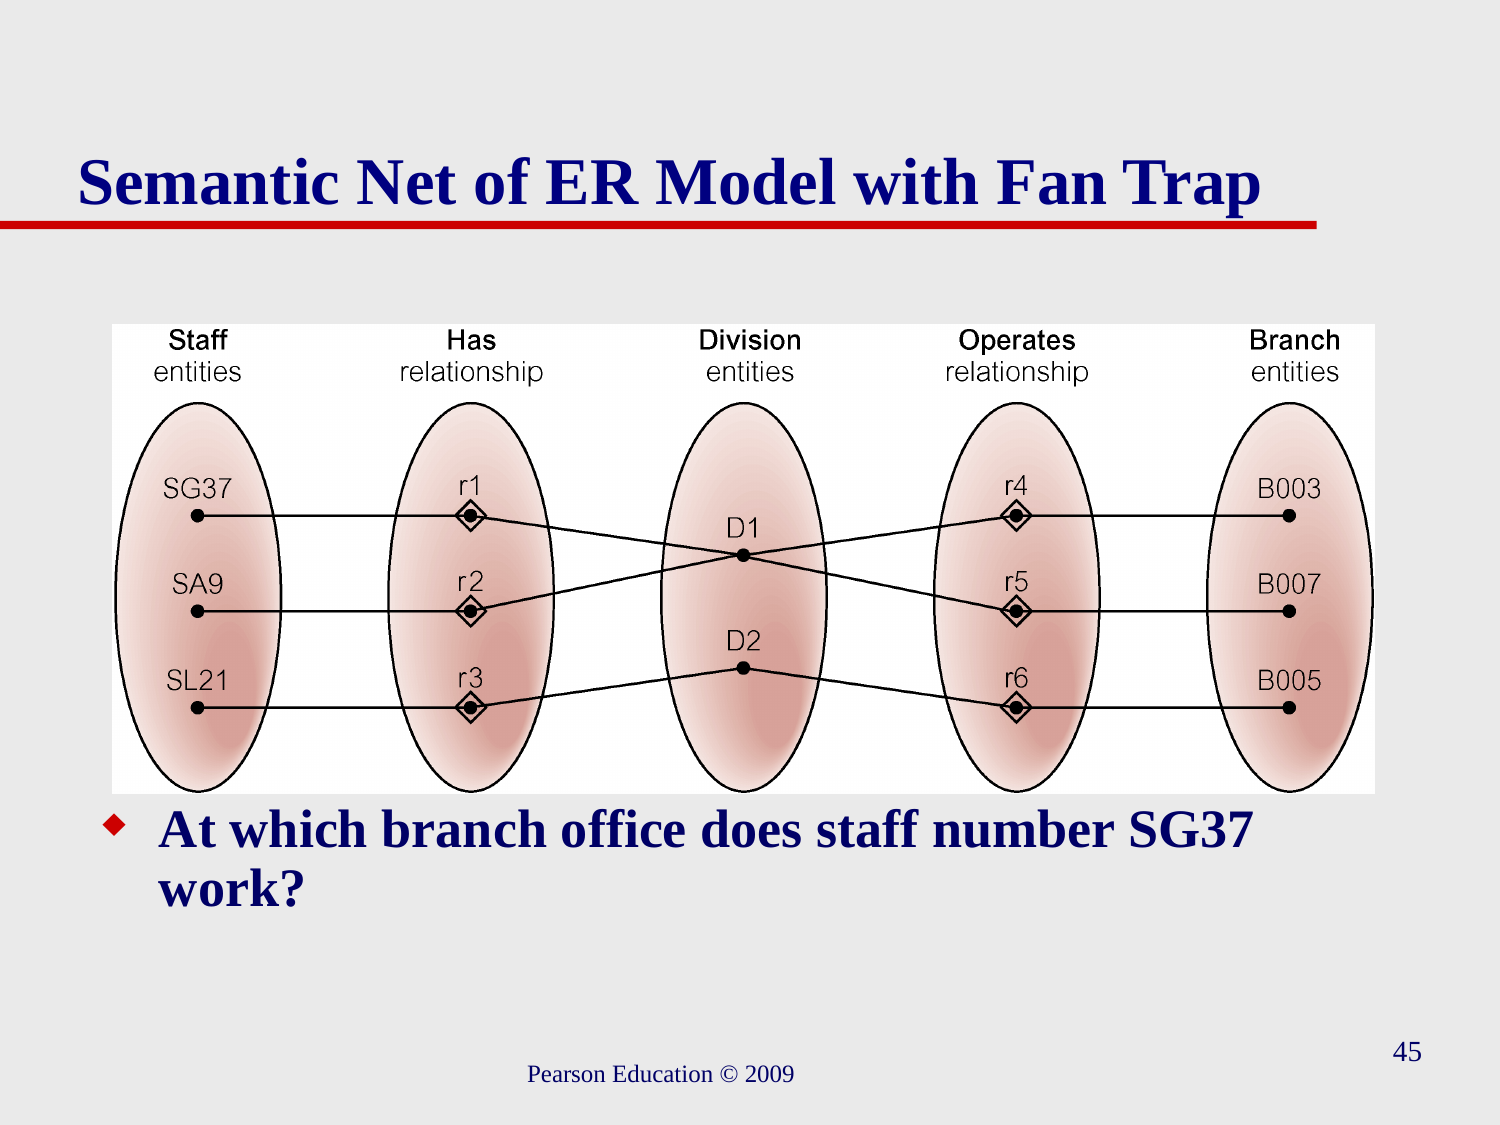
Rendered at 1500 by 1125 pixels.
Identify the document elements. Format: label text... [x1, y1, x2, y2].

title Semantic Net of ER Model with Fan Trap [62, 43, 1338, 226]
slide_number 45 [1125, 1012, 1438, 1088]
picture [112, 324, 1376, 794]
list At which branch office does staff number SG37 work? [87, 274, 1356, 951]
text_box Pearson Education © 2009 [512, 1050, 1038, 1095]
